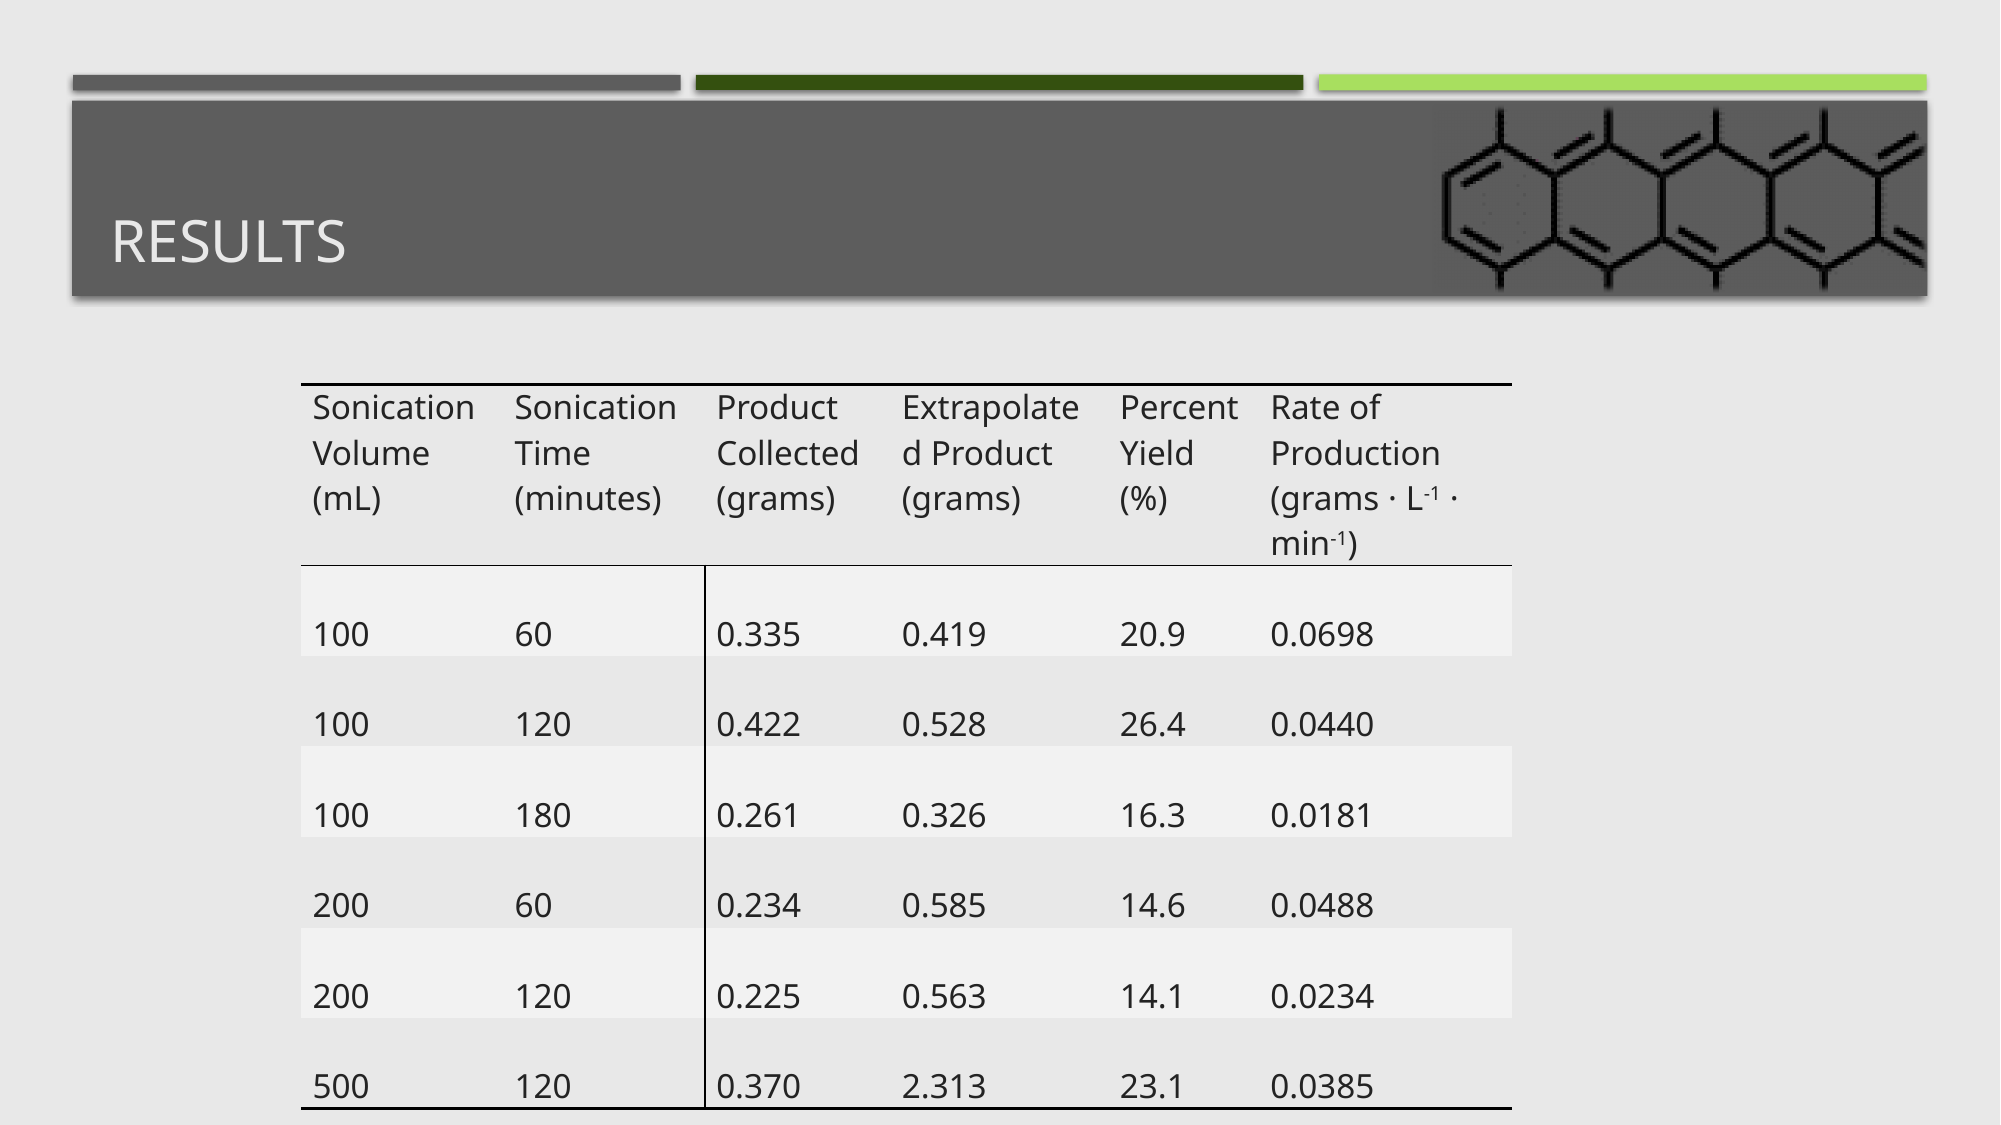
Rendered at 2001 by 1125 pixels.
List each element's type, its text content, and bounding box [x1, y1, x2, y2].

table_cell 180 [503, 746, 704, 837]
table_cell 0.234 [706, 837, 891, 928]
table_cell 0.528 [891, 656, 1109, 746]
table_cell 0.326 [891, 746, 1109, 837]
table_cell 26.4 [1109, 656, 1259, 746]
table_cell 2.313 [891, 1018, 1109, 1107]
table_cell 120 [503, 928, 704, 1018]
table_cell 200 [301, 928, 503, 1018]
table_cell 0.585 [891, 837, 1109, 928]
table_cell 100 [301, 746, 503, 837]
table_cell 200 [301, 837, 503, 928]
table_cell 0.0488 [1259, 837, 1512, 928]
table_header Sonication Time (minutes) [503, 386, 705, 565]
table_cell 23.1 [1109, 1018, 1259, 1107]
table_cell 0.422 [706, 656, 891, 746]
table_cell 0.335 [706, 566, 891, 656]
table_cell 500 [301, 1018, 503, 1107]
table_cell 14.1 [1109, 928, 1259, 1018]
table_cell 0.370 [706, 1018, 891, 1107]
table_header Rate of Production (grams · L-1 · min-1) [1259, 386, 1512, 565]
table_header Extrapolated Product (grams) [891, 386, 1109, 565]
table_cell 0.563 [891, 928, 1109, 1018]
picture [1431, 104, 1929, 294]
table_cell 60 [503, 566, 704, 656]
table_cell 100 [301, 656, 503, 746]
table_cell 0.0440 [1259, 656, 1512, 746]
table_header Sonication Volume (mL) [301, 386, 503, 565]
table_cell 0.225 [706, 928, 891, 1018]
table_cell 14.6 [1109, 837, 1259, 928]
title results [95, 115, 1425, 282]
table_cell 0.0181 [1259, 746, 1512, 837]
table_cell 0.0385 [1259, 1018, 1512, 1107]
table_cell 16.3 [1109, 746, 1259, 837]
table_cell 120 [503, 656, 704, 746]
table_cell 100 [301, 566, 503, 656]
table_header Percent Yield (%) [1109, 386, 1259, 565]
table_cell 0.0698 [1259, 566, 1512, 656]
table_cell 60 [503, 837, 704, 928]
table_cell 0.261 [706, 746, 891, 837]
table_header Product Collected (grams) [705, 386, 891, 565]
table_cell 0.0234 [1259, 928, 1512, 1018]
table_cell 120 [503, 1018, 704, 1107]
table_cell 20.9 [1109, 566, 1259, 656]
table_cell 0.419 [891, 566, 1109, 656]
